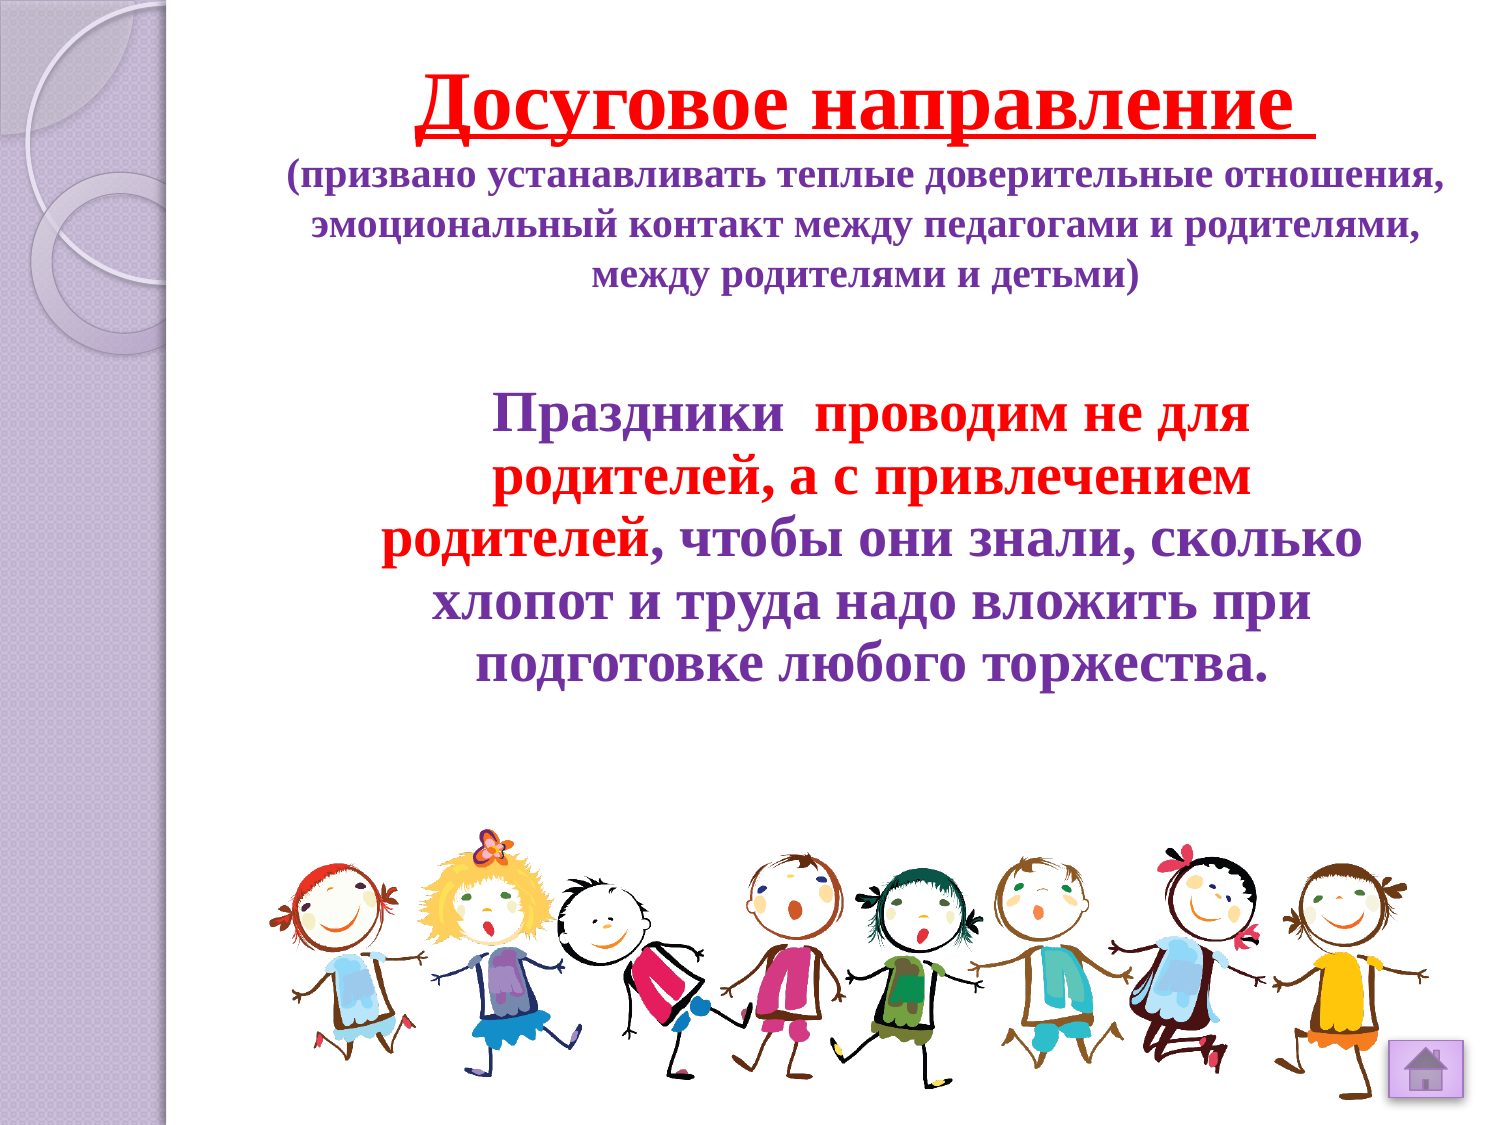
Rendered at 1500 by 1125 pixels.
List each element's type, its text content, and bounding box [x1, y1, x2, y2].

picture [265, 822, 1430, 1100]
text_box [1436, 1040, 1464, 1098]
list Праздники проводим не для родителей, а с привлечением родителей, чтобы они знали, сколько хлопот и труда надо вложить при подготовке любого торжества. [338, 373, 1393, 819]
title Досуговое направление (призвано устанавливать теплые доверительные отношения, эмоциональный контакт между педагогами и родителями, между родителями и детьми) [265, 30, 1466, 362]
